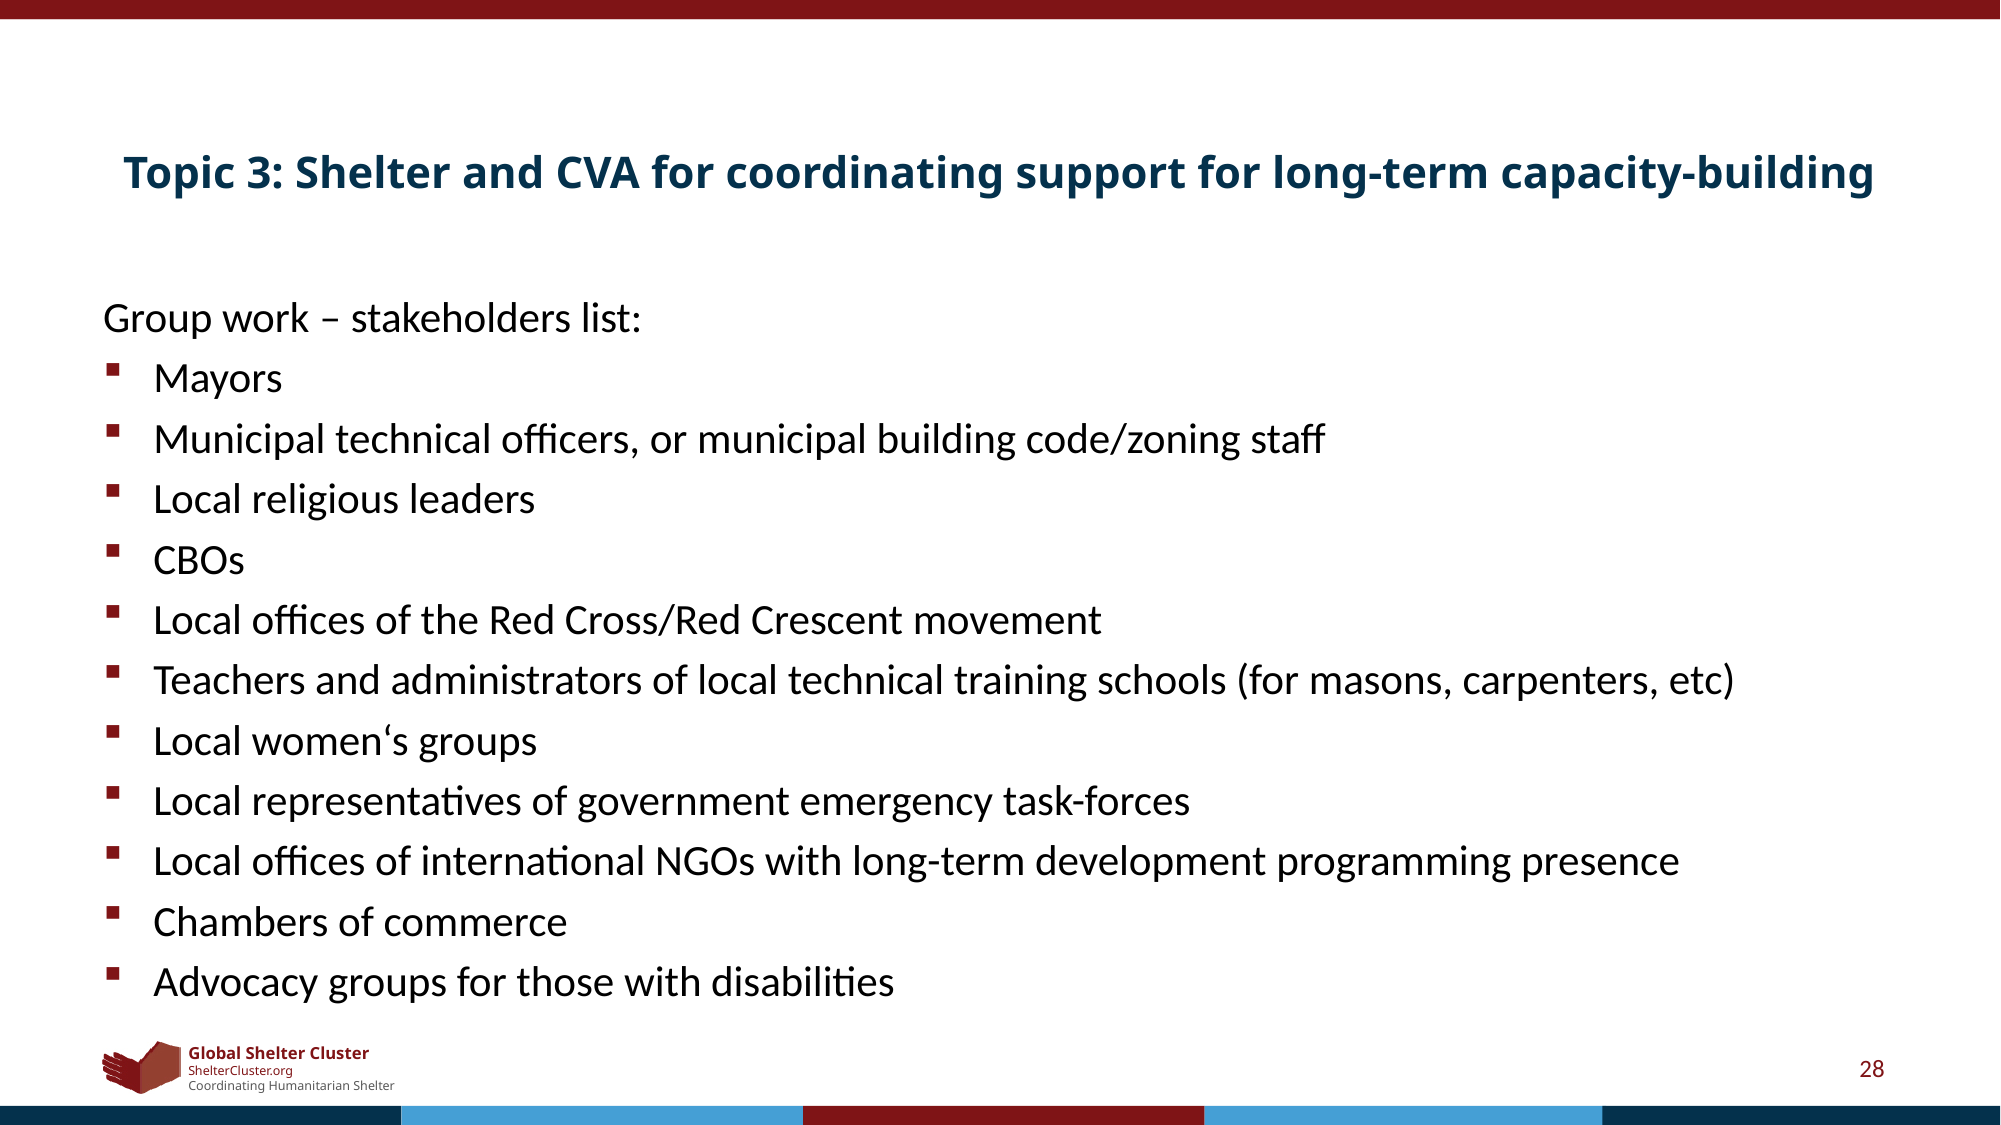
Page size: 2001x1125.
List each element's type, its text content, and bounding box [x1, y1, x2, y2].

slide_number 28 [1433, 1037, 1900, 1098]
picture [102, 1041, 181, 1094]
title Topic 3: Shelter and CVA for coordinating support for long-term capacity-building [99, 129, 1900, 317]
list Group work – stakeholders list: Mayors Municipal technical officers, or municipal building code/zoning staff Local religious leaders CBOs Local offices of the Red Cross/Red Crescent movement Teachers and administrators of local technical training schools (for masons, carpenters, etc) Local women‘s groups Local representatives of government emergency task-forces Local offices of international NGOs with long-term development programming presence Chambers of commerce Advocacy groups for those with disabilities [88, 282, 1889, 1023]
